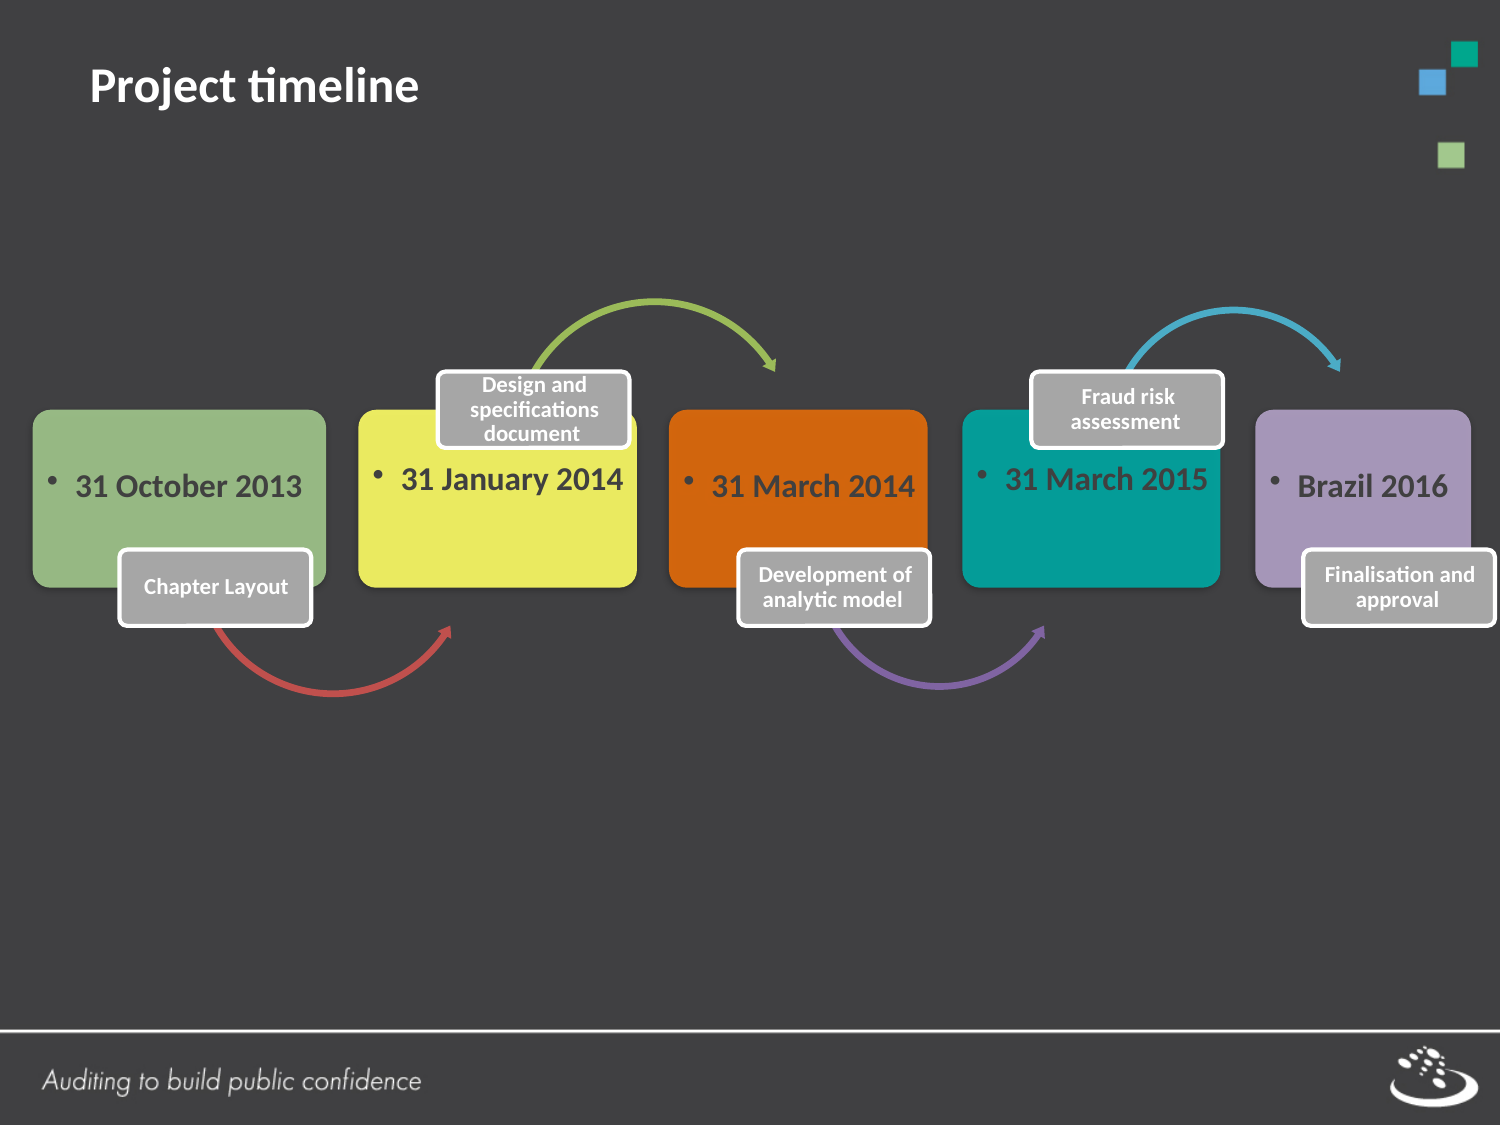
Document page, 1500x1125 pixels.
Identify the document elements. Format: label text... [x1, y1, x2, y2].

picture [0, 0, 1500, 1125]
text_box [32, 84, 1496, 913]
text_box Project timeline [75, 45, 1388, 83]
